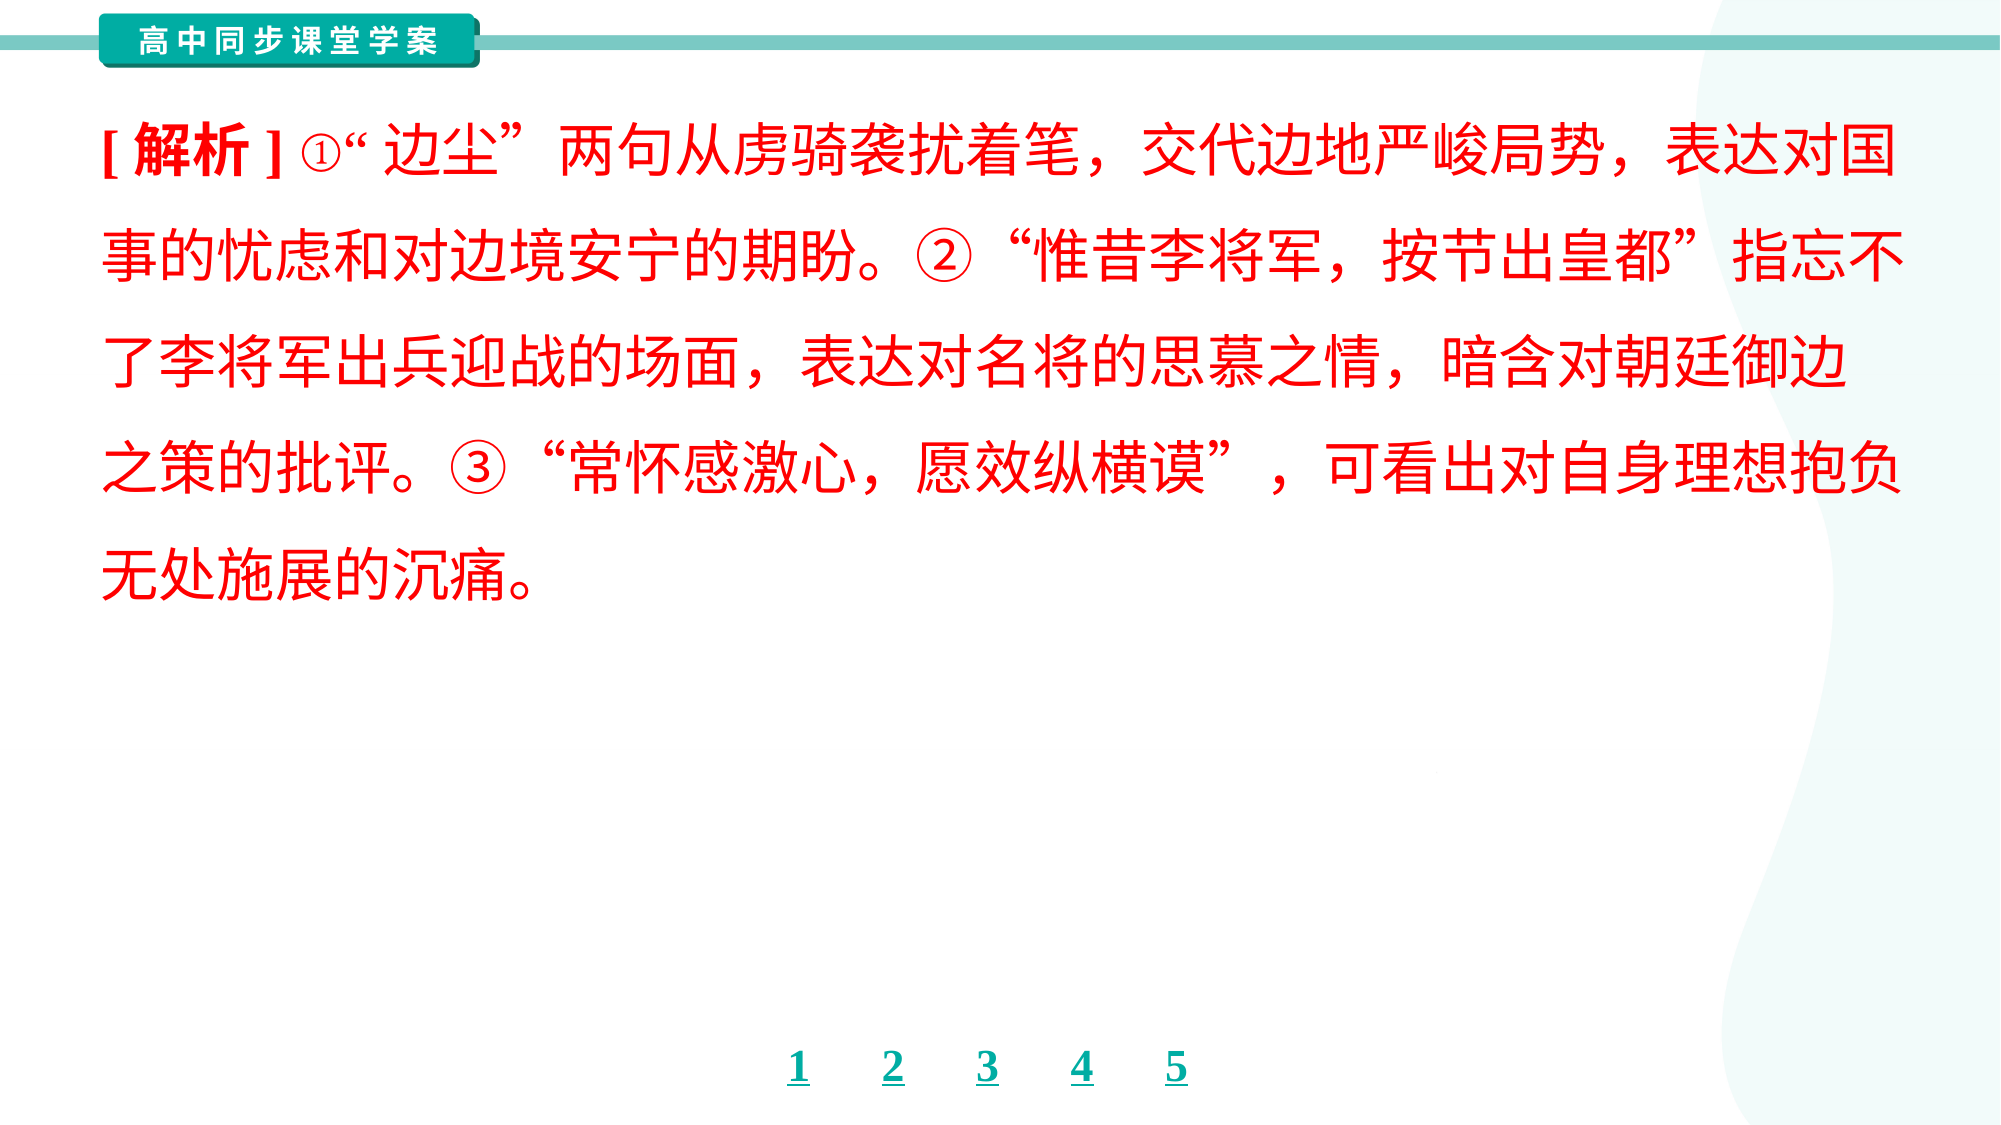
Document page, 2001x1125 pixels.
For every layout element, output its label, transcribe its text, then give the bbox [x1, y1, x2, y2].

text_box [解析] ①“边尘”两句从虏骑袭扰着笔，交代边地严峻局势，表达对国 事的忧虑和对边境安宁的期盼。②“惟昔李将军，按节出皇都”指忘不 了李将军出兵迎战的场面，表达对名将的思慕之情，暗含对朝廷御边 之策的批评。③“常怀感激心，愿效纵横谟”，可看出对自身理想抱负 无处施展的沉痛。 [100, 76, 1899, 608]
picture [0, 0, 2000, 1125]
